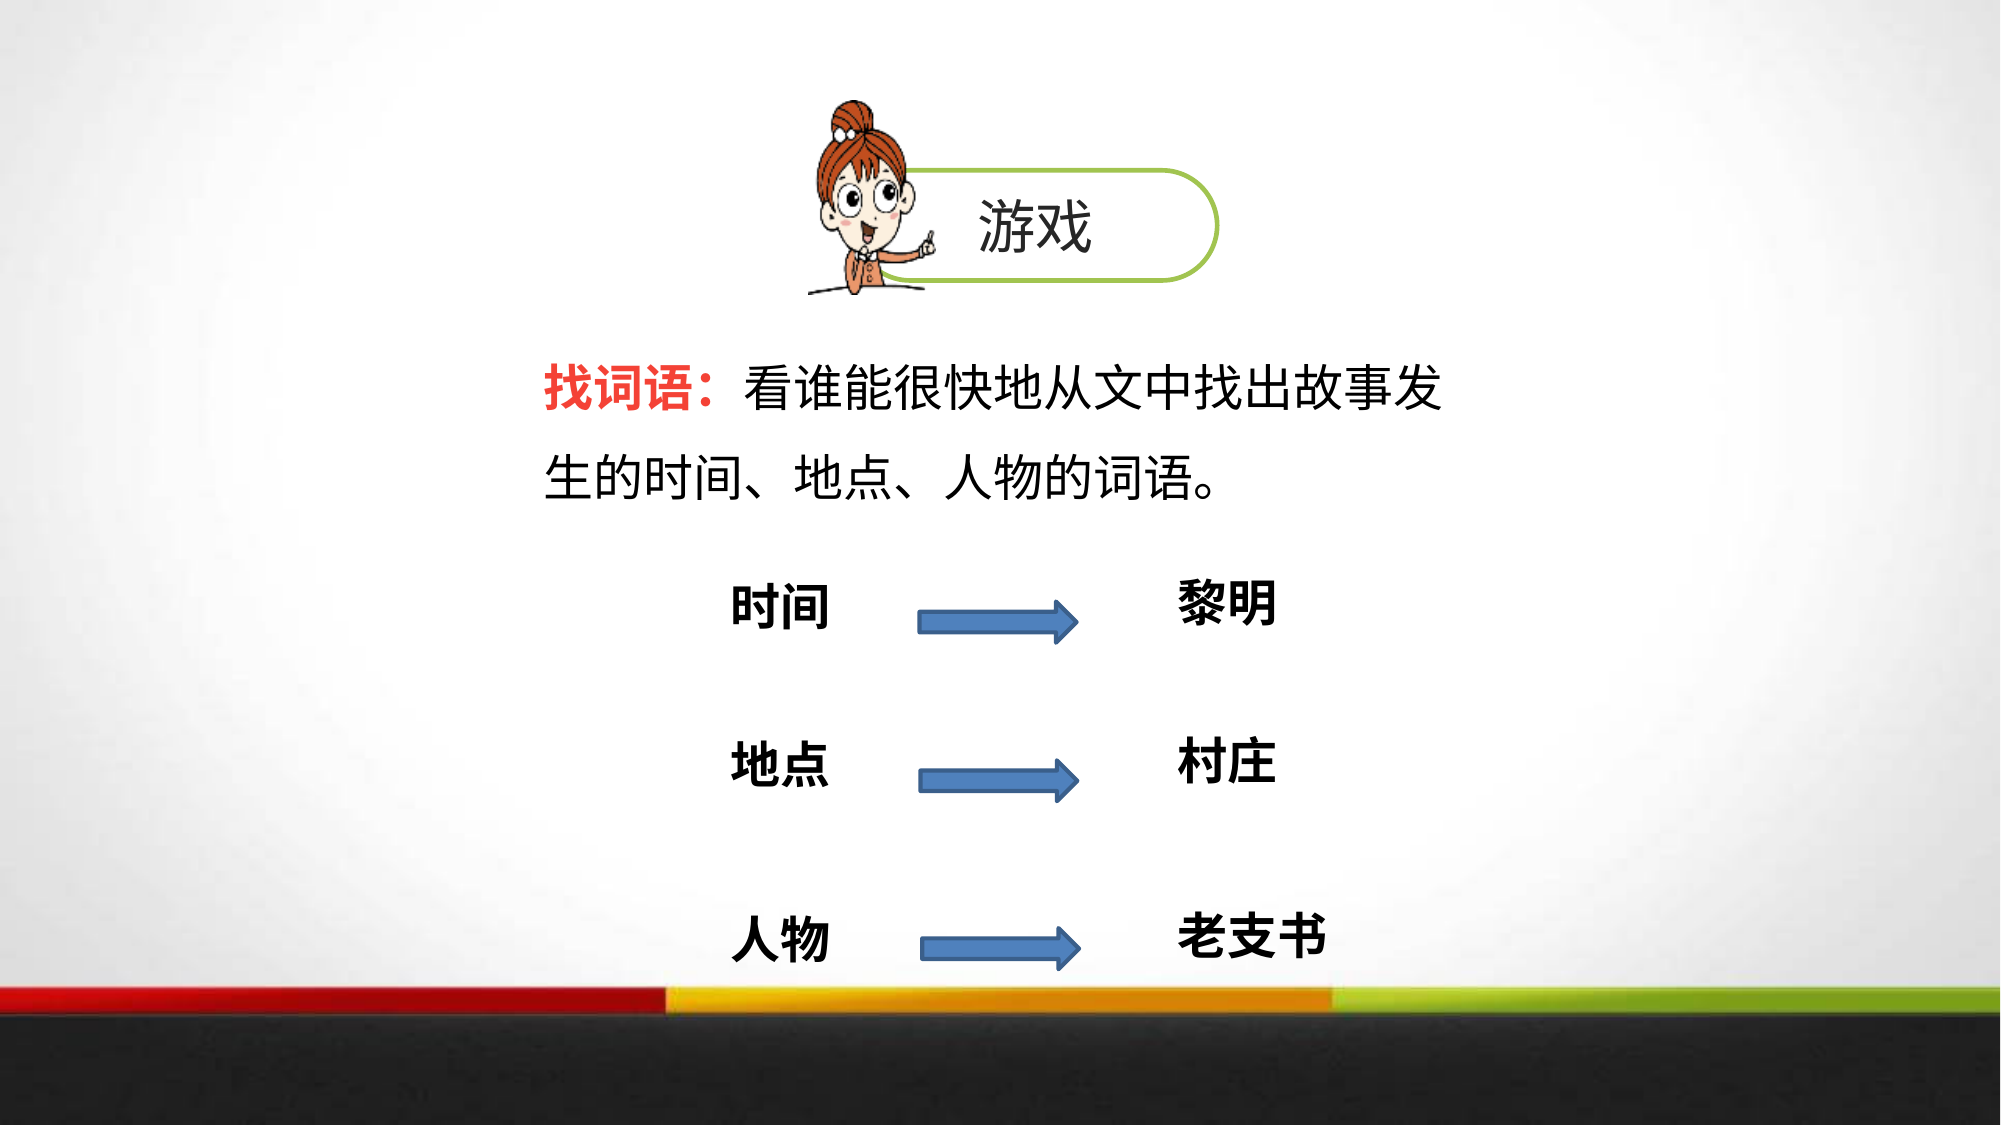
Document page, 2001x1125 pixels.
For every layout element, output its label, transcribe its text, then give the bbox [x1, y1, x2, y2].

text_box 找词语：看谁能很快地从文中找出故事发生的时间、地点、人物的词语。 [523, 316, 1473, 517]
text_box 时间 [710, 565, 867, 646]
text_box 村庄 [1157, 719, 1314, 800]
text_box 游戏 [940, 168, 1220, 283]
text_box 黎明 [1157, 561, 1314, 642]
text_box [920, 926, 1082, 972]
picture [0, 0, 2001, 1125]
text_box 老支书 [1157, 894, 1374, 975]
text_box 地点 [710, 723, 867, 804]
text_box 人物 [710, 898, 867, 979]
text_box [917, 599, 1079, 645]
text_box [918, 758, 1080, 804]
